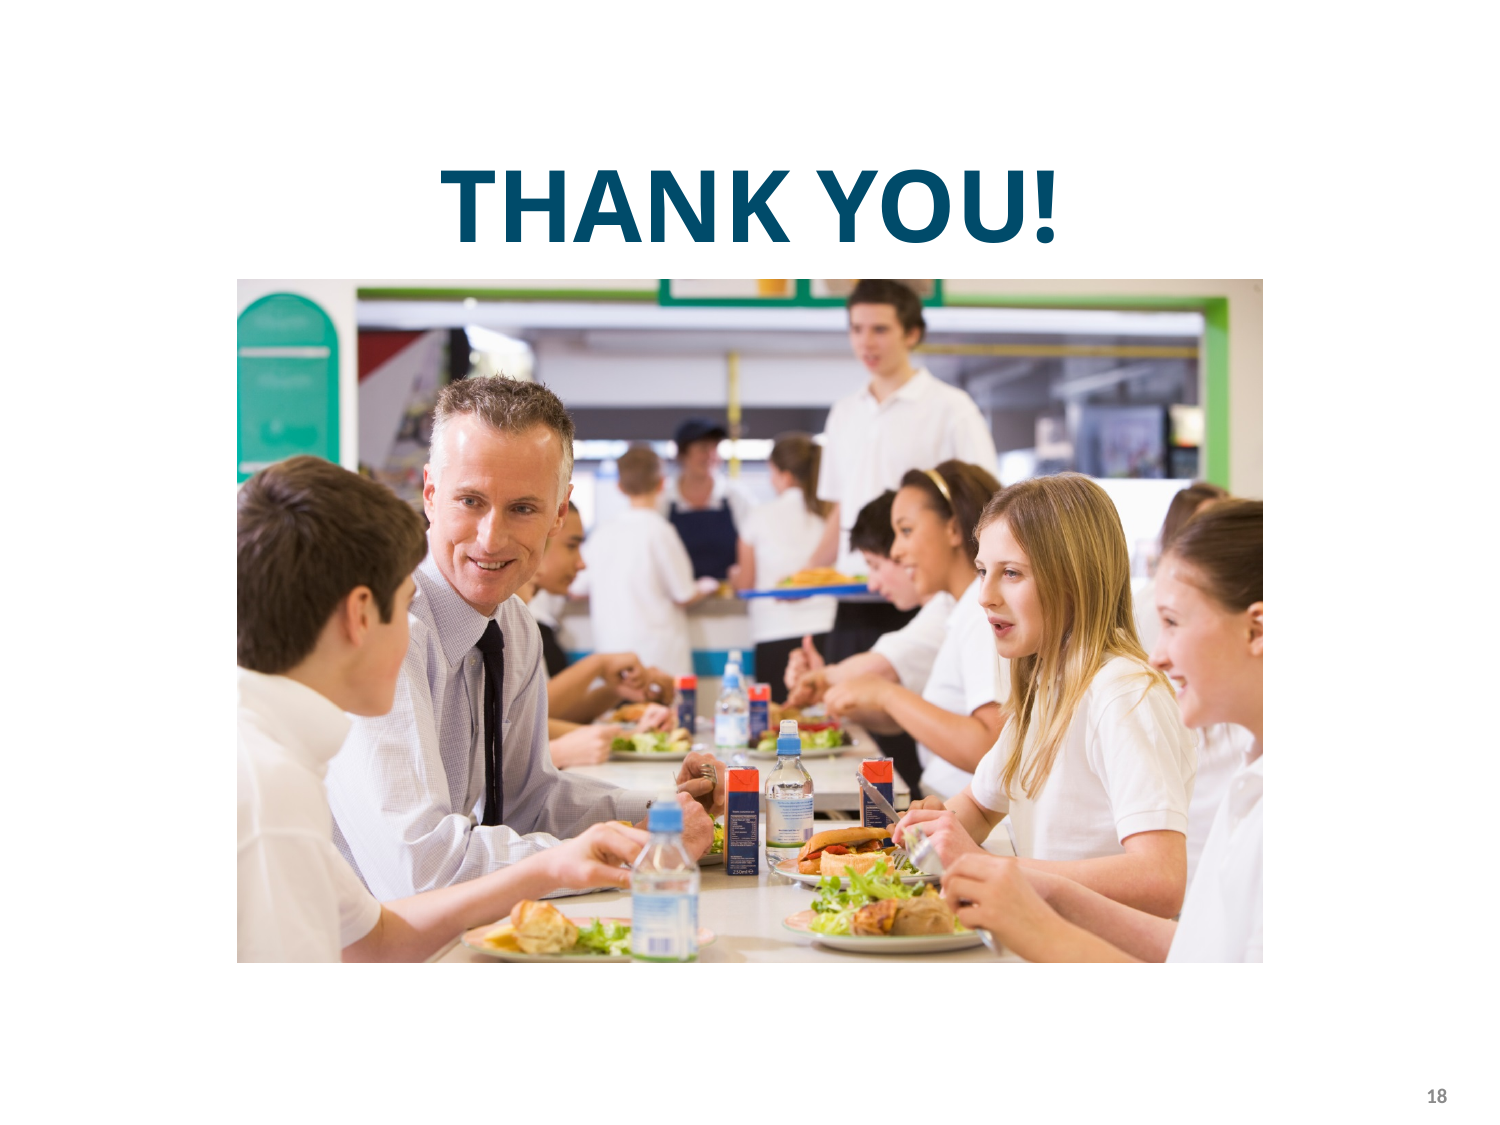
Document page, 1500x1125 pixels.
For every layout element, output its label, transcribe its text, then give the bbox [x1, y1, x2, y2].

picture [237, 278, 1263, 963]
title Thank You! [75, 117, 1425, 288]
slide_number 18 [1112, 1077, 1463, 1113]
